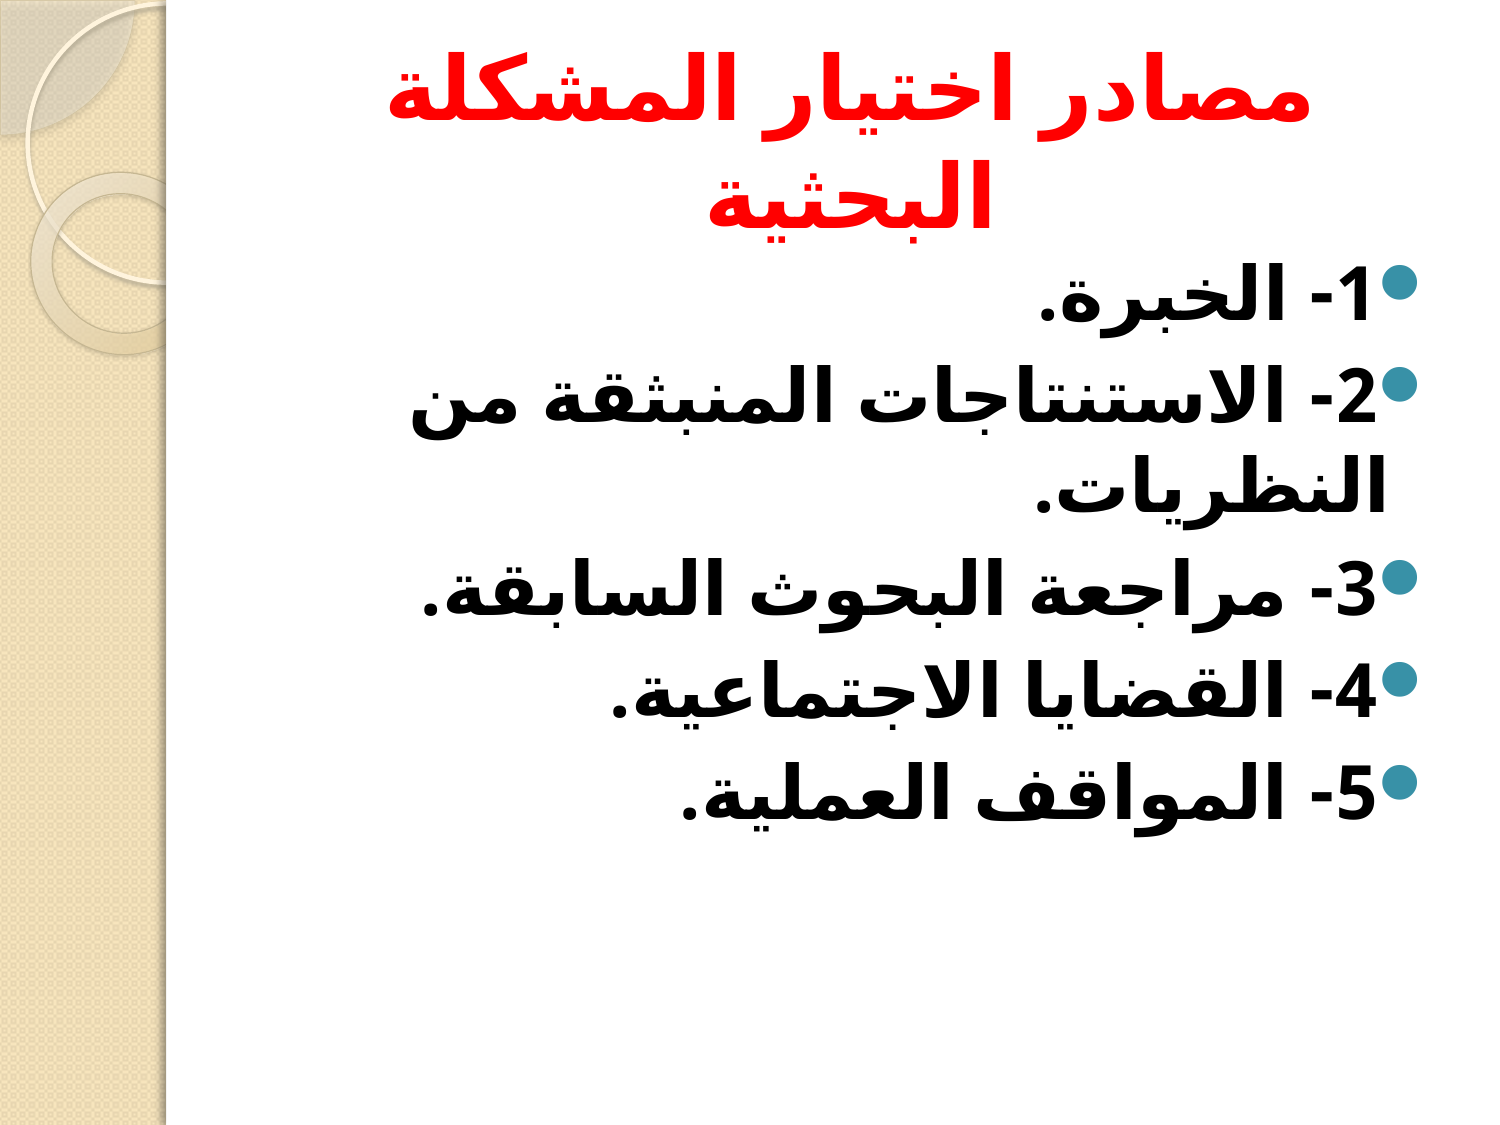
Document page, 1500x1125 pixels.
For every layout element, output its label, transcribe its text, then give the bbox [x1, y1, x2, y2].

title مصادر اختيار المشكلة البحثية [235, 45, 1466, 233]
list 1- الخبرة. 2- الاستنتاجات المنبثقة من النظريات. 3- مراجعة البحوث السابقة. 4- القضايا الاجتماعية. 5- المواقف العملية. [235, 237, 1466, 1025]
